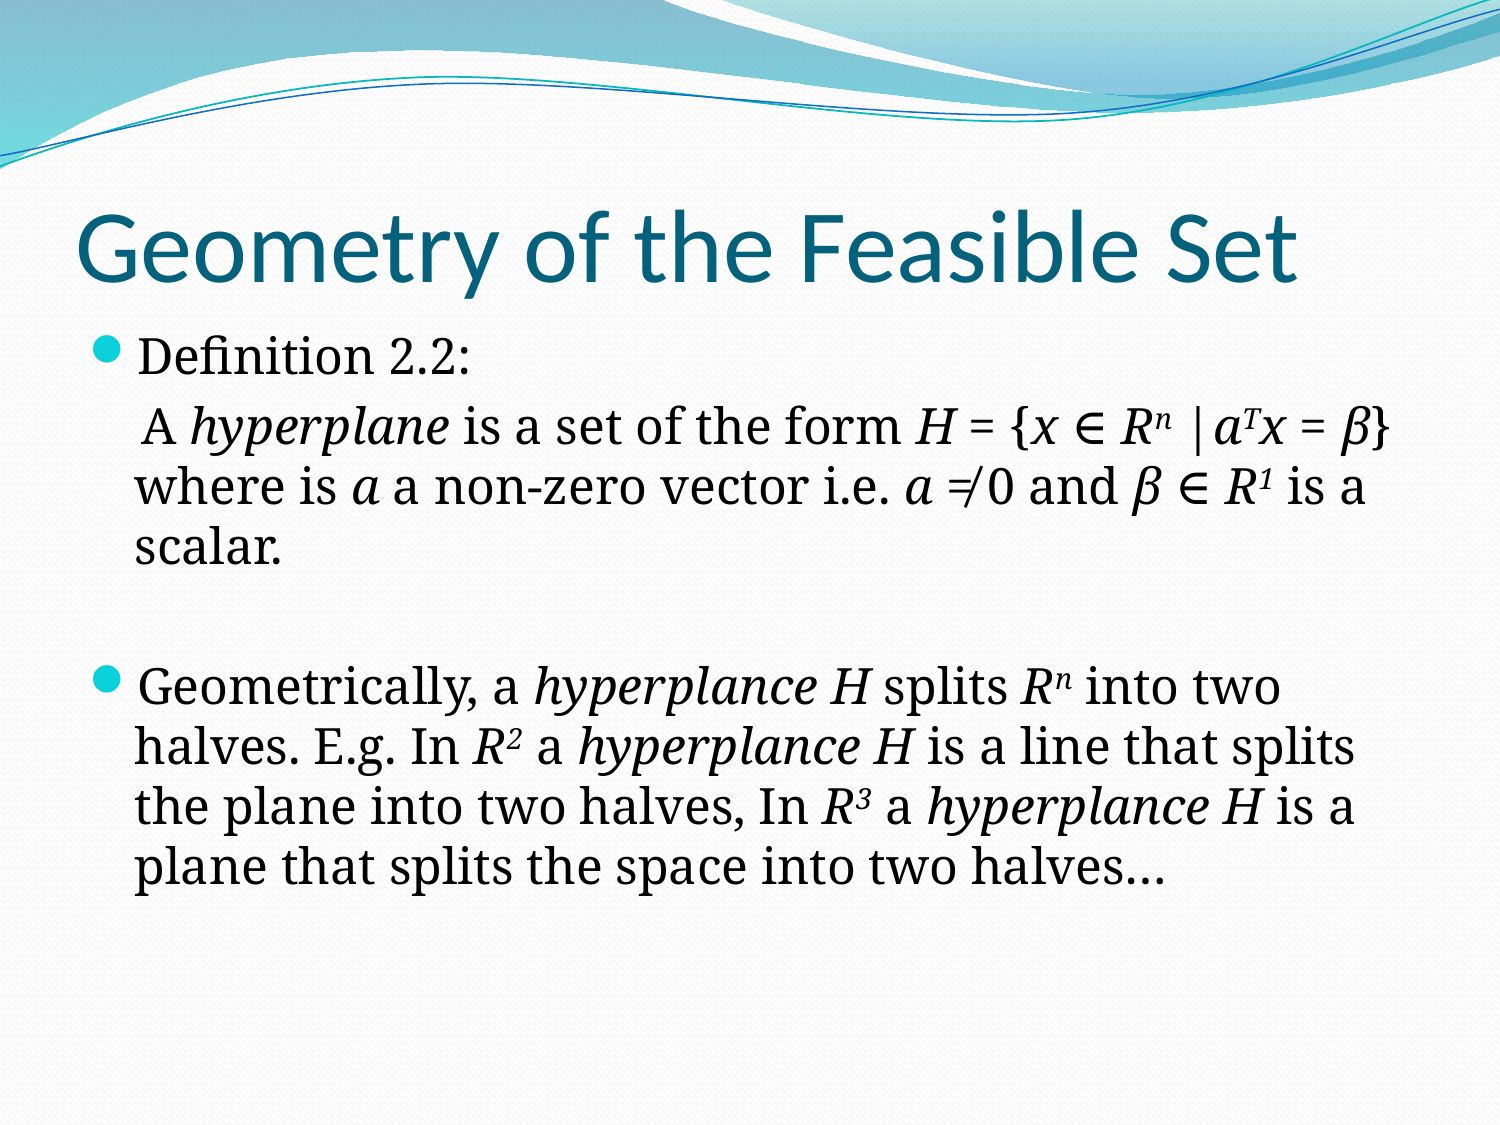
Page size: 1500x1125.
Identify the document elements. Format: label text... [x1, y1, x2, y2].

title Geometry of the Feasible Set [75, 115, 1425, 303]
list Definition 2.2: A hyperplane is a set of the form H = {x ∈ Rn |aTx = β} where is a a non-zero vector i.e. a ≠ 0 and β ∈ R1 is a scalar. Geometrically, a hyperplance H splits Rn into two halves. E.g. In R2 a hyperplance H is a line that splits the plane into two halves, In R3 a hyperplance H is a plane that splits the space into two halves… [75, 317, 1425, 1038]
